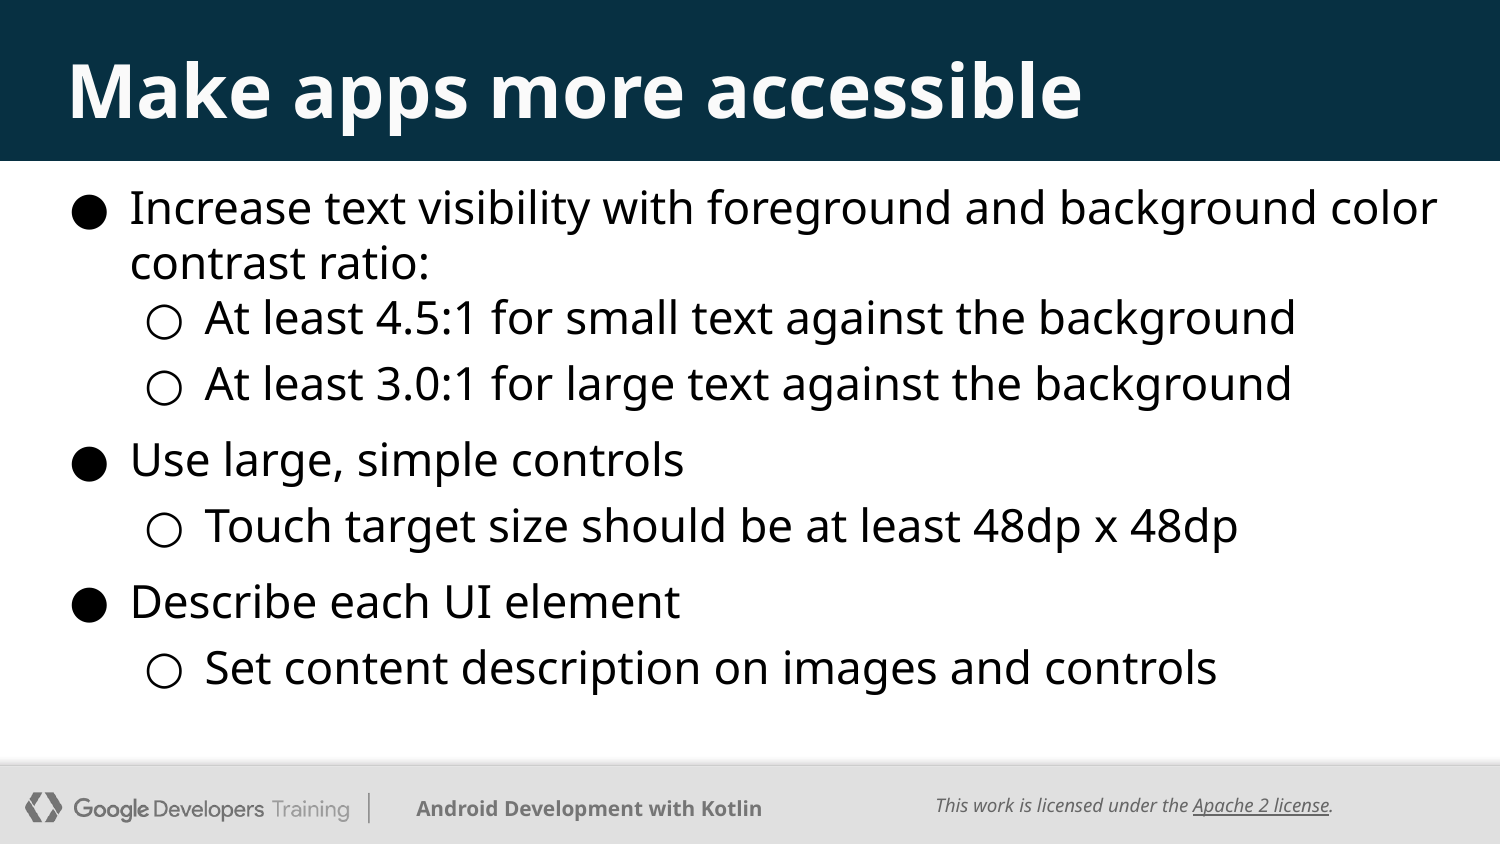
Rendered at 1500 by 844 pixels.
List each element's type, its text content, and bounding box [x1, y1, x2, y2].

list Increase text visibility with foreground and background color contrast ratio: At least 4.5:1 for small text against the background At least 3.0:1 for large text against the background Use large, simple controls Touch target size should be at least 48dp x 48dp Describe each UI element Set content description on images and controls [39, 164, 1467, 442]
picture [0, 161, 1500, 844]
title Make apps more accessible [51, 28, 1449, 122]
